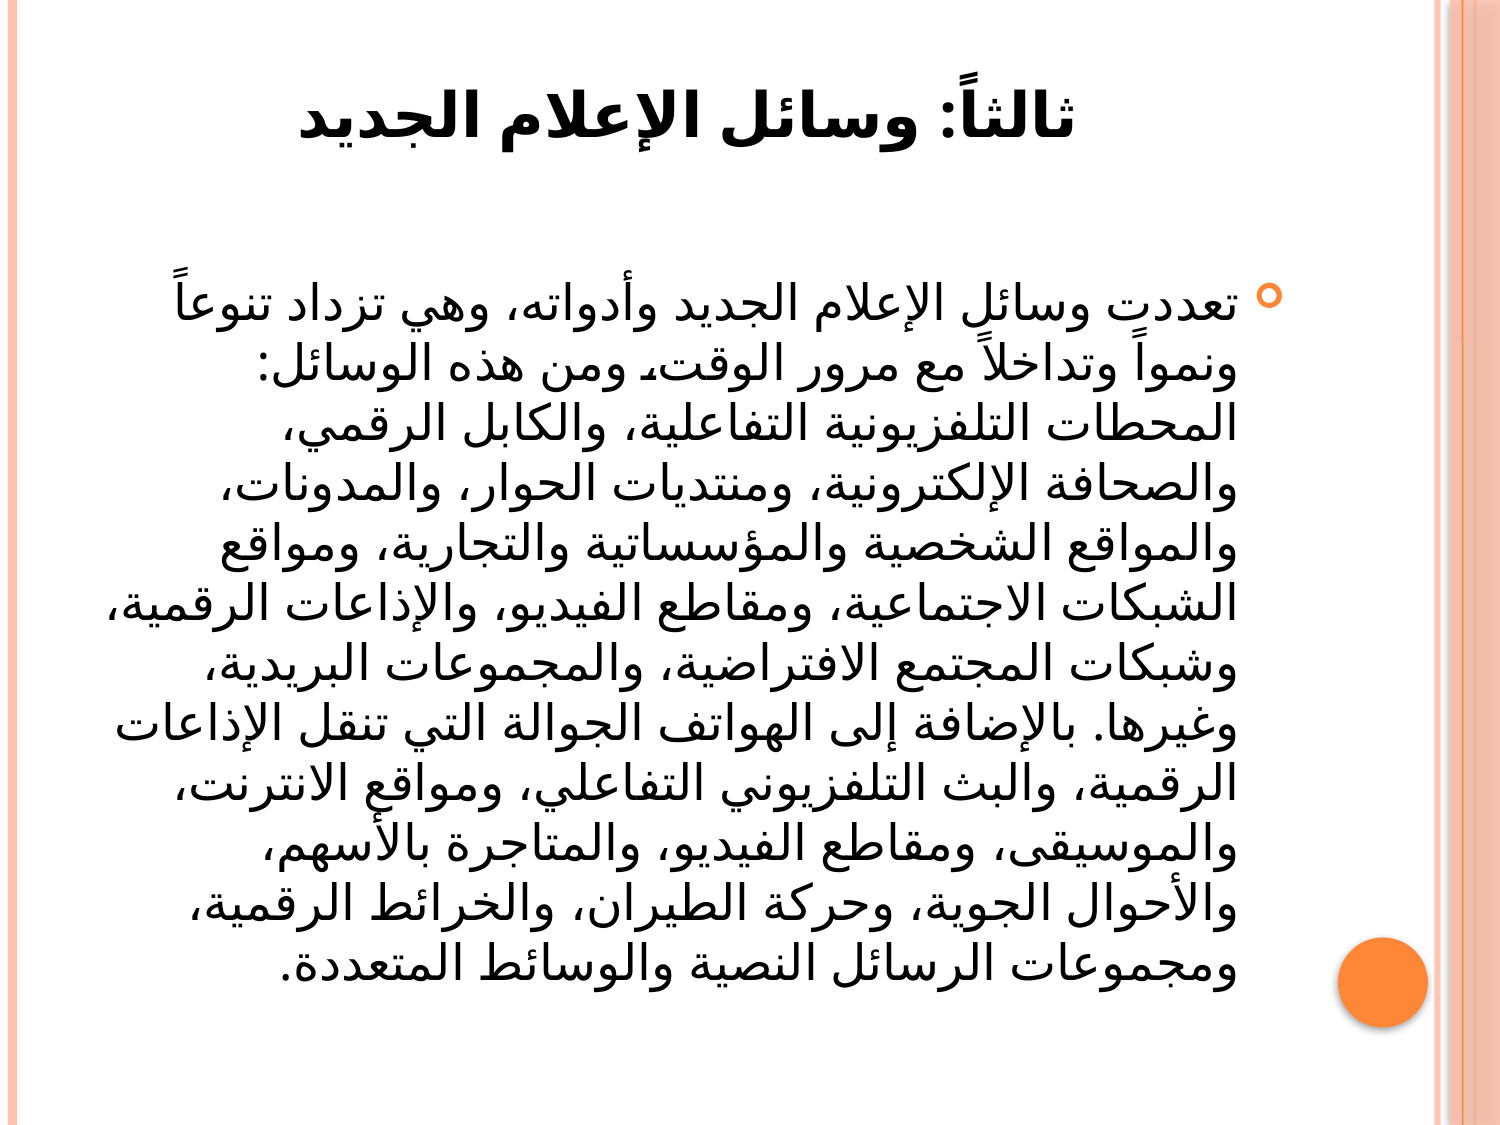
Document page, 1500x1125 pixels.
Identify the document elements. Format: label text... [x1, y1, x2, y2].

list تعددت وسائل الإعلام الجديد وأدواته، وهي تزداد تنوعاً ونمواً وتداخلاً مع مرور الوقت، ومن هذه الوسائل: المحطات التلفزيونية التفاعلية، والكابل الرقمي، والصحافة الإلكترونية، ومنتديات الحوار، والمدونات، والمواقع الشخصية والمؤسساتية والتجارية، ومواقع الشبكات الاجتماعية، ومقاطع الفيديو، والإذاعات الرقمية، وشبكات المجتمع الافتراضية، والمجموعات البريدية، وغيرها. بالإضافة إلى الهواتف الجوالة التي تنقل الإذاعات الرقمية، والبث التلفزيوني التفاعلي، ومواقع الانترنت، والموسيقى، ومقاطع الفيديو، والمتاجرة بالأسهم، والأحوال الجوية، وحركة الطيران، والخرائط الرقمية، ومجموعات الرسائل النصية والوسائط المتعددة. [75, 262, 1300, 1062]
title ثالثاً: وسائل الإعلام الجديد [75, 45, 1300, 233]
